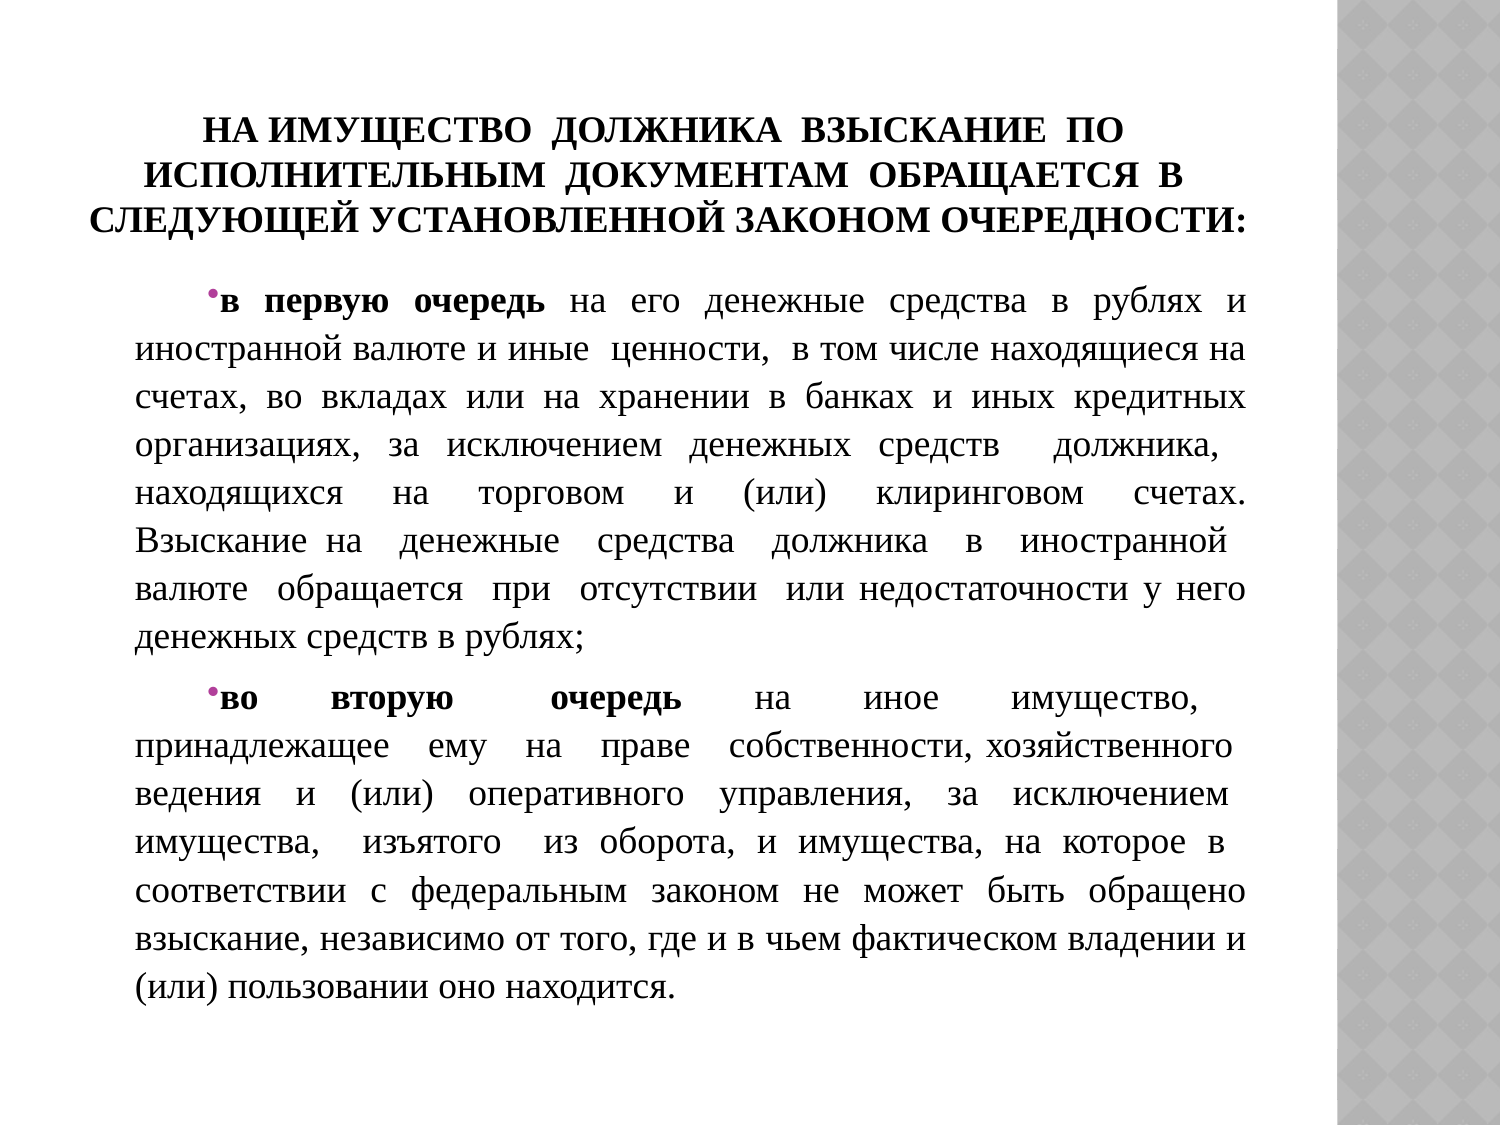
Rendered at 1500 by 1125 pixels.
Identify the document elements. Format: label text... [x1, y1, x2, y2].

list в первую очередь на его денежные средства в рублях и иностранной валюте и иные ценности, в том числе находящиеся на счетах, во вкладах или на хранении в банках и иных кредитных организациях, за исключением денежных средств должника, находящихся на торговом и (или) клиринговом счетах. Взыскание на денежные средства должника в иностранной валюте обращается при отсутствии или недостаточности у него денежных средств в рублях; во вторую очередь на иное имущество, принадлежащее ему на праве собственности, хозяйственного ведения и (или) оперативного управления, за исключением имущества, изъятого из оборота, и имущества, на которое в соответствии с федеральным законом не может быть обращено взыскание, независимо от того, где и в чьем фактическом владении и (или) пользовании оно находится. [75, 264, 1263, 1059]
title На имущество должника взыскание по исполнительным документам обращается в следующей установленной законом очередности: [75, 52, 1263, 240]
